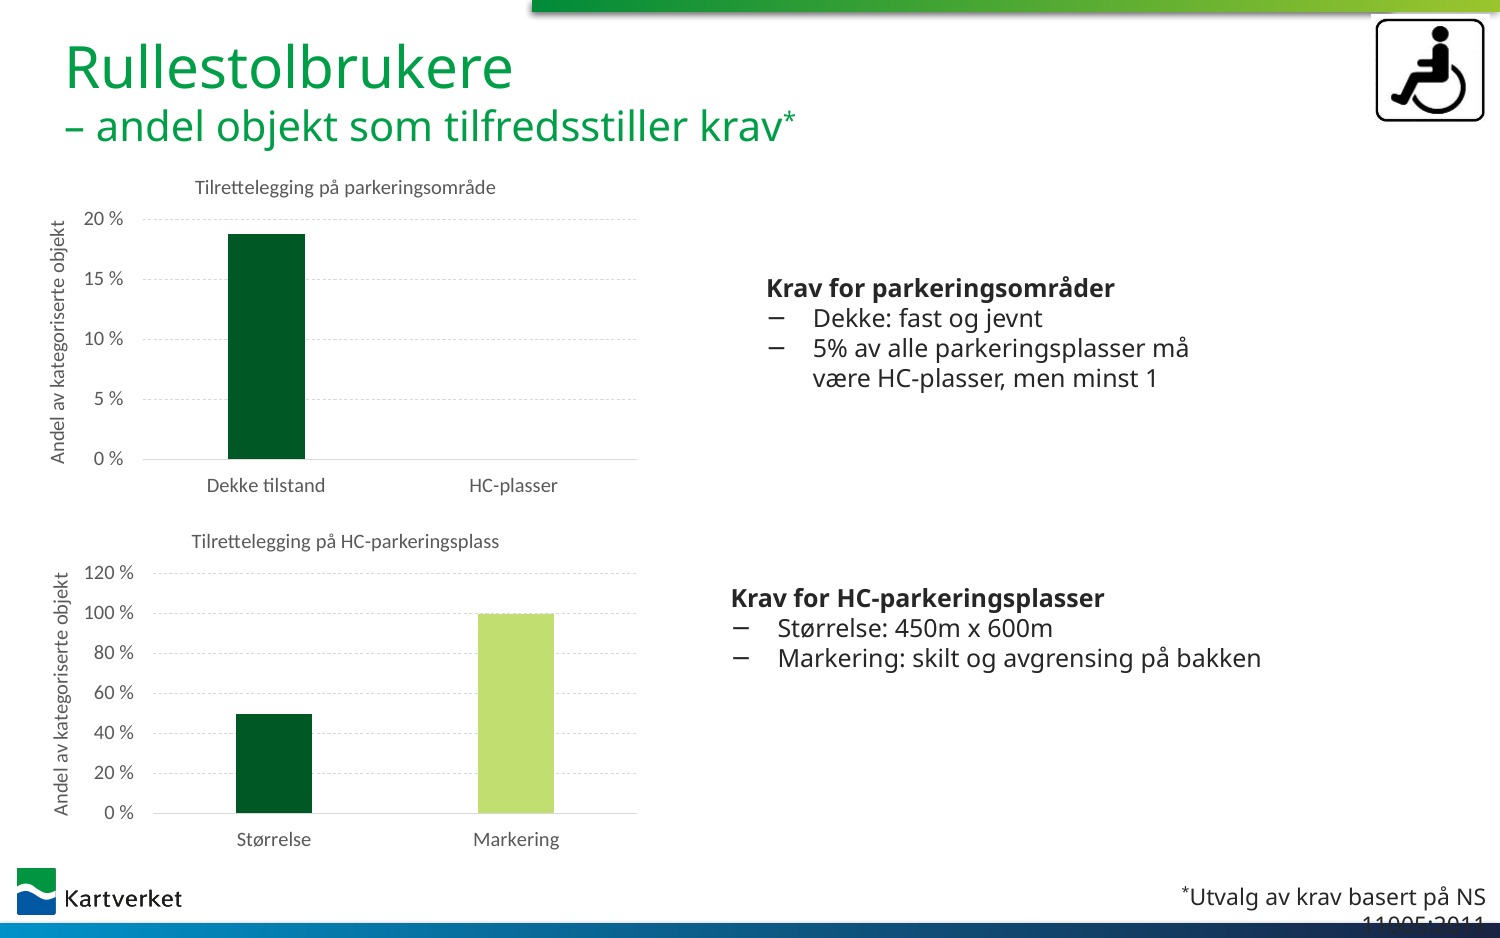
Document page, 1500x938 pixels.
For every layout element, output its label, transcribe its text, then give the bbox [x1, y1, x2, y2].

picture [41, 166, 650, 505]
text_box *Utvalg av krav basert på NS 11005:2011 [1068, 873, 1500, 938]
text_box Krav for parkeringsområder Dekke: fast og jevnt 5% av alle parkeringsplasser må være HC-plasser, men minst 1 [751, 264, 1232, 400]
text_box Krav for HC-parkeringsplasser Størrelse: 450m x 600m Markering: skilt og avgrensing på bakken [715, 574, 1278, 680]
picture [41, 520, 650, 859]
text_box Rullestolbrukere – andel objekt som tilfredsstiller krav* [49, 23, 1431, 158]
picture [1371, 13, 1491, 127]
